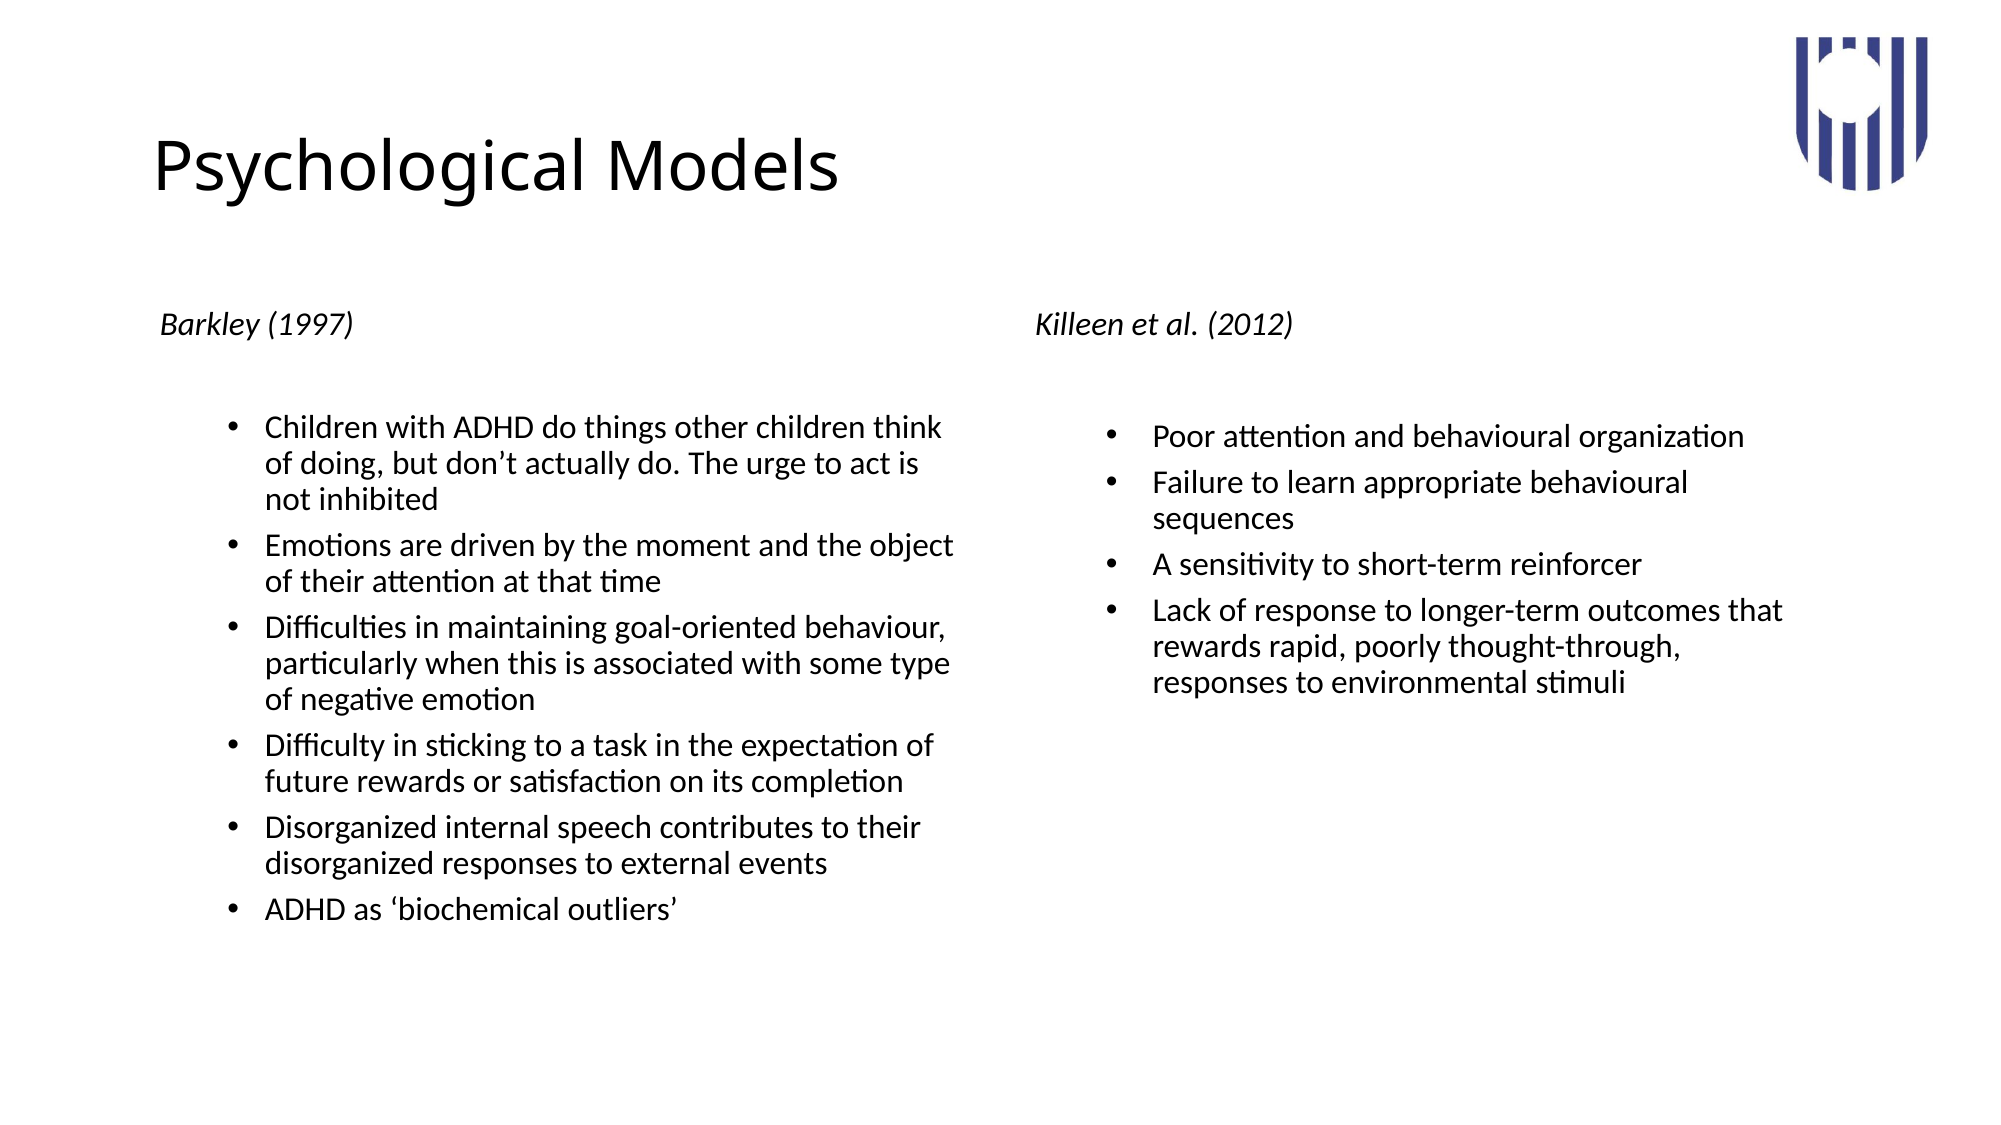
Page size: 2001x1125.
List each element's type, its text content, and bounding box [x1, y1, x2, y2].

list Barkley (1997) Children with ADHD do things other children think of doing, but don’t actually do. The urge to act is not inhibited Emotions are driven by the moment and the object of their attention at that time Difficulties in maintaining goal-oriented behaviour, particularly when this is associated with some type of negative emotion Difficulty in sticking to a task in the expectation of future rewards or satisfaction on its completion Disorganized internal speech contributes to their disorganized responses to external events ADHD as ‘biochemical outliers’ [137, 299, 988, 1014]
picture [1742, 0, 1983, 240]
list Killeen et al. (2012) Poor attention and behavioural organization Failure to learn appropriate behavioural sequences A sensitivity to short-term reinforcer Lack of response to longer-term outcomes that rewards rapid, poorly thought-through, responses to environmental stimuli [1012, 299, 1833, 1014]
title Psychological Models [137, 59, 1863, 278]
